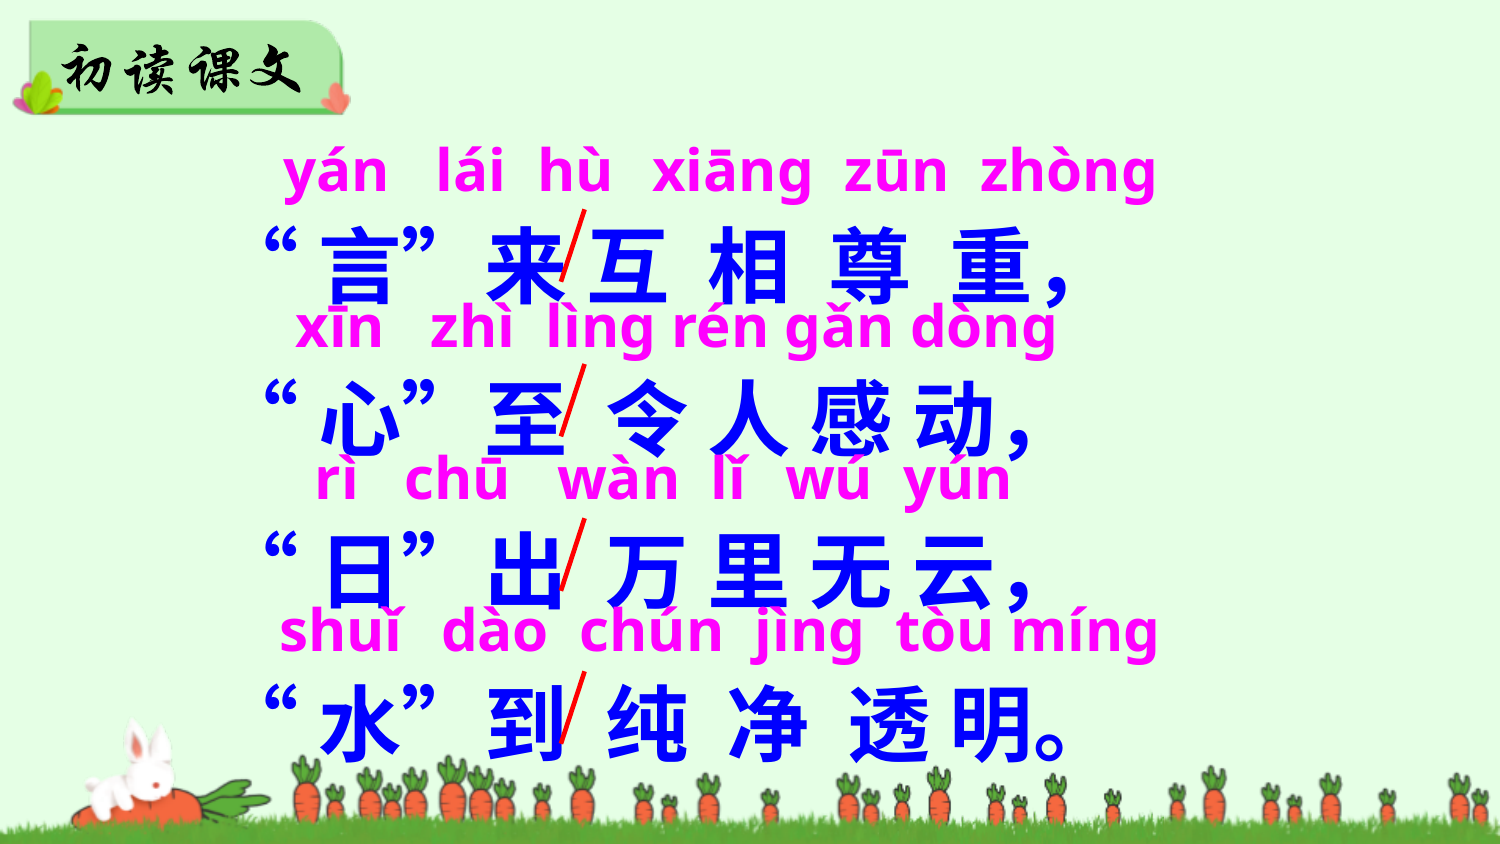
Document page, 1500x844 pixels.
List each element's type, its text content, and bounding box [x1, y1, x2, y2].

text_box “言”来 互 相 尊 重， “心”至 令 人 感 动， “日”出 万 里 无 云， “水”到 纯 净 透 明。 [200, 166, 1300, 779]
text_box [560, 518, 585, 591]
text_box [560, 363, 585, 437]
text_box yán lái hù xiānɡ zūn zhònɡ [253, 125, 1293, 211]
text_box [560, 671, 585, 744]
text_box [560, 209, 585, 282]
text_box xīn zhì lìnɡ rén ɡǎn dònɡ [280, 281, 1327, 367]
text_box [2, 8, 360, 126]
picture [0, 712, 1500, 844]
text_box rì chū wàn lǐ wú yún [300, 433, 1375, 519]
text_box shuǐ dào chún jìnɡ tòu mínɡ [264, 586, 1375, 671]
